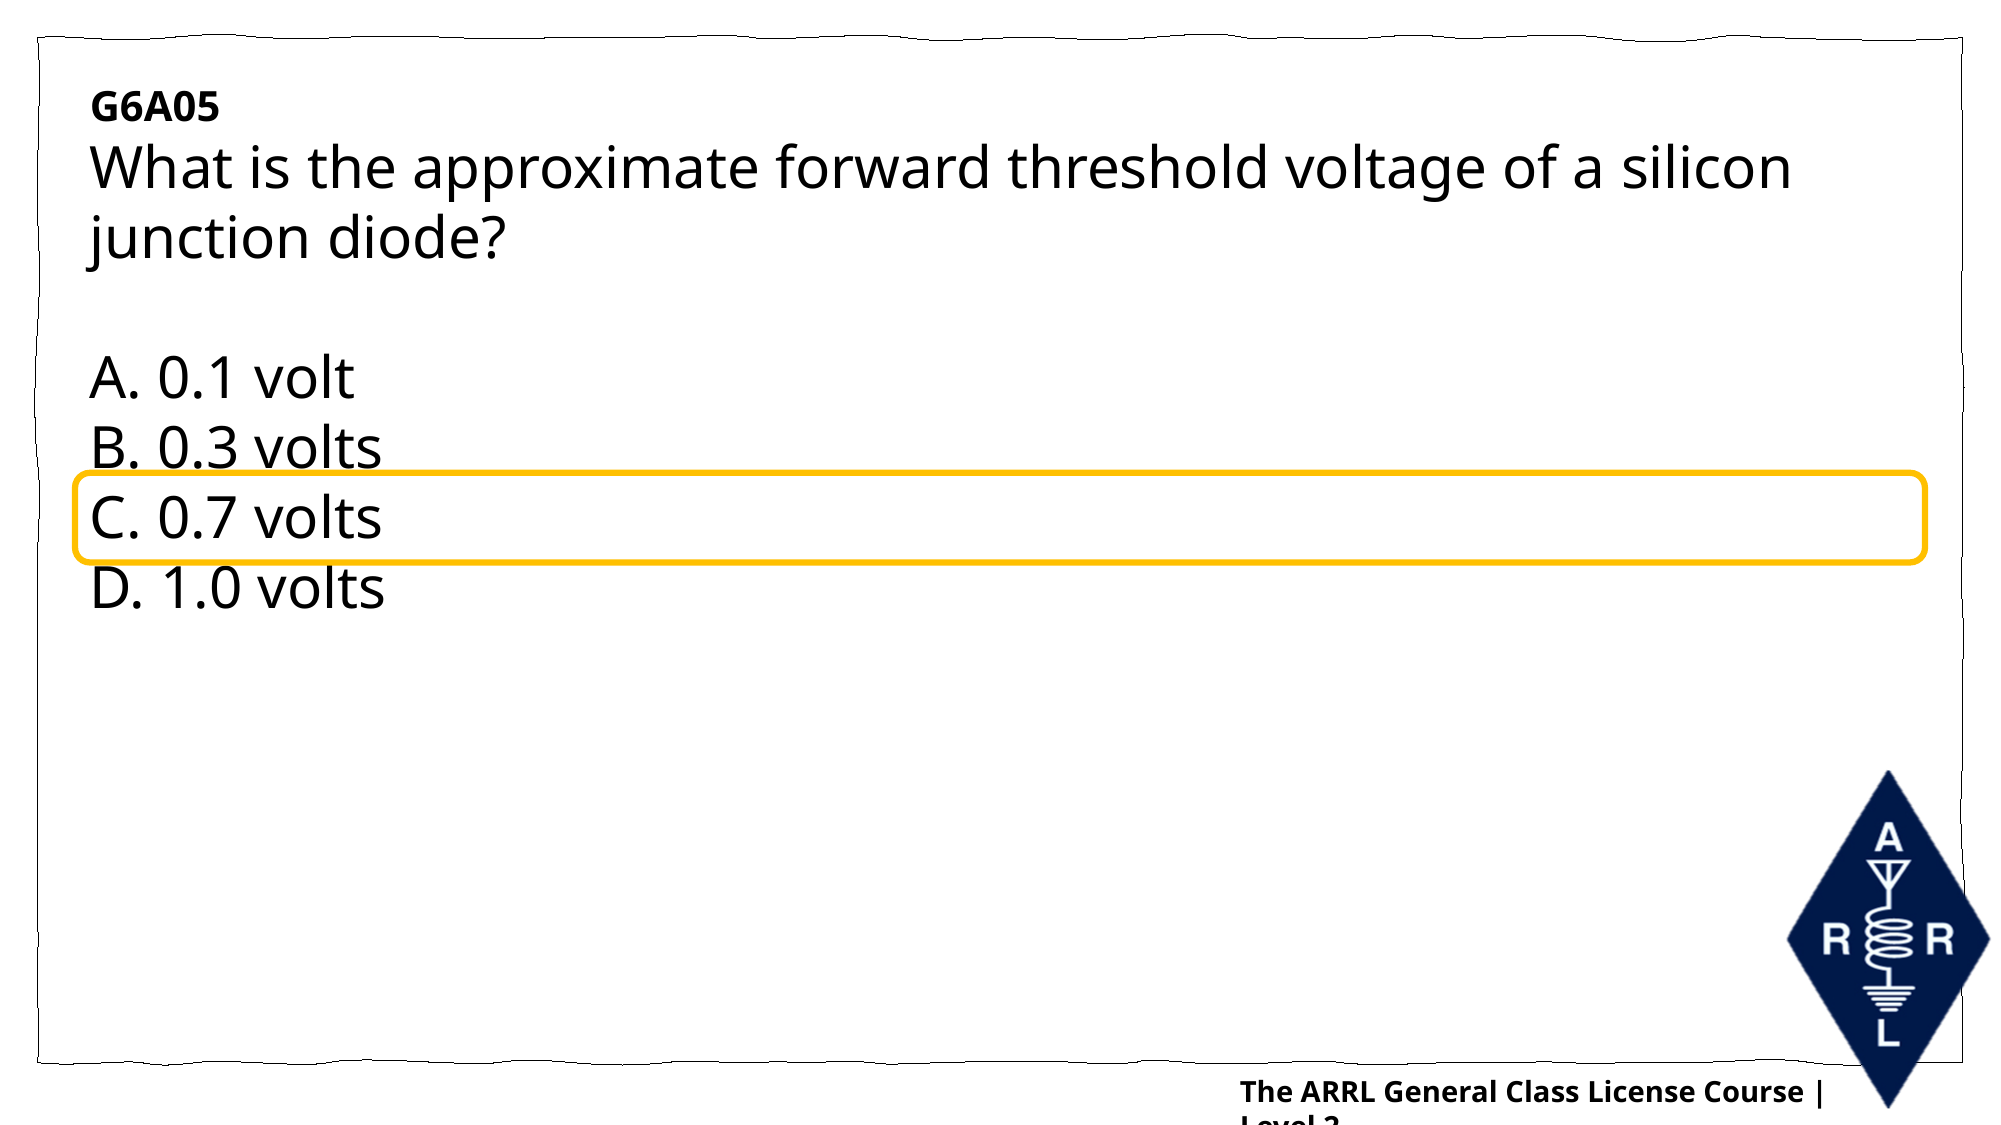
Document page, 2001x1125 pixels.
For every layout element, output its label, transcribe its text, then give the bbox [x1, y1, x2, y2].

text_box G6A05 What is the approximate forward threshold voltage of a silicon junction diode? A. 0.1 volt B. 0.3 volts C. 0.7 volts D. 1.0 volts [75, 556, 1850, 628]
picture [1773, 752, 1999, 1125]
text_box G6A05 What is the approximate forward threshold voltage of a silicon junction diode? A. 0.1 volt B. 0.3 volts C. 0.7 volts D. 1.0 volts [75, 72, 1850, 479]
text_box [73, 471, 1927, 564]
